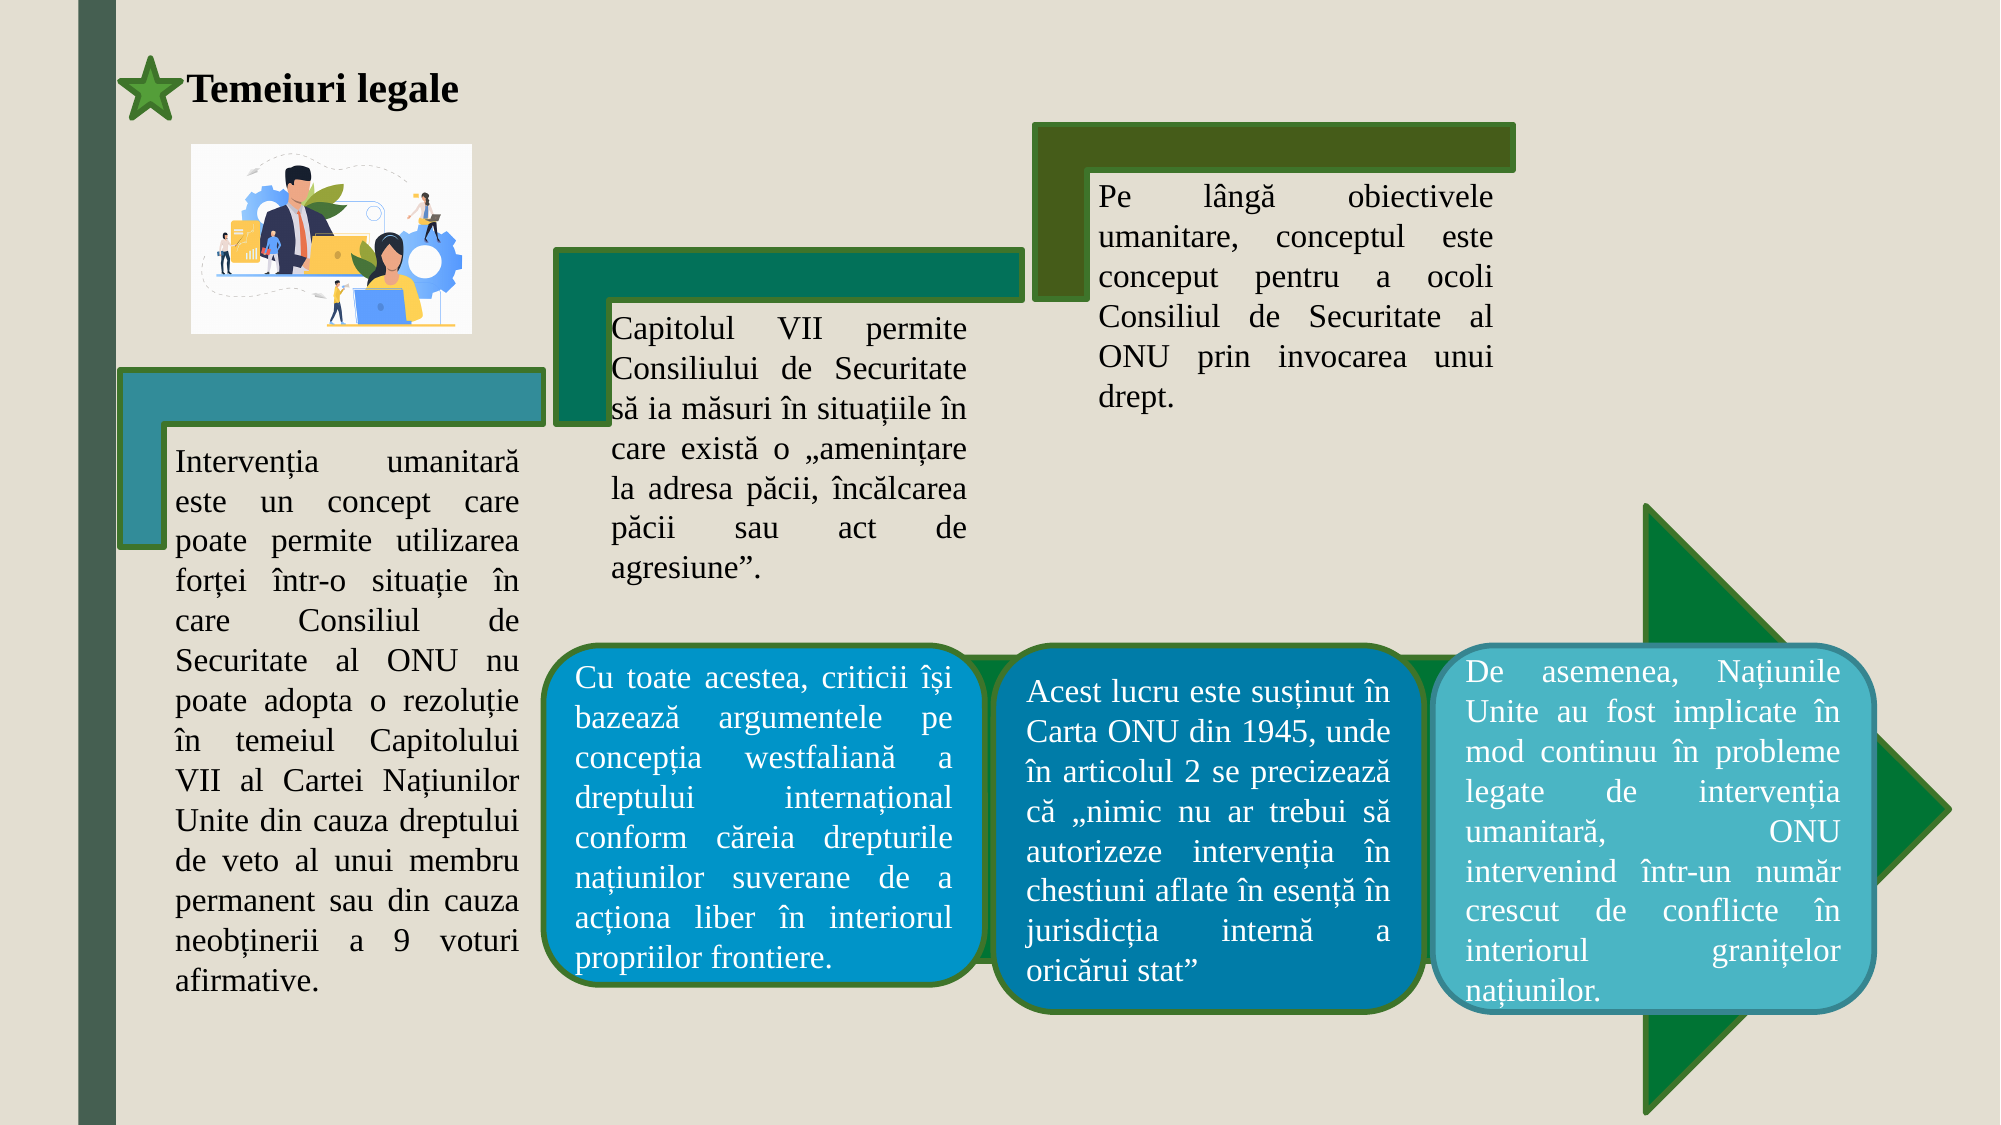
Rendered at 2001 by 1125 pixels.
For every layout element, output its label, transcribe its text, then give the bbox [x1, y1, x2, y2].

text_box [1642, 503, 1787, 642]
text_box [1401, 654, 1456, 964]
text_box [117, 55, 184, 121]
picture [191, 144, 472, 334]
text_box [965, 654, 1016, 964]
text_box Cu toate acestea, criticii își bazează argumentele pe concepția westfaliană a dreptului internațional conform căreia drepturile națiunilor suverane de a acționa liber în interiorul propriilor frontiere. [540, 642, 988, 988]
text_box [553, 247, 1025, 427]
text_box Intervenția umanitară este un concept care poate permite utilizarea forței într-o situație în care Consiliul de Securitate al ONU nu poate adopta o rezoluție în temeiul Capitolului VII al Cartei Națiunilor Unite din cauza dreptului de veto al unui membru permanent sau din cauza neobținerii a 9 voturi afirmative. [160, 431, 535, 1006]
text_box Pe lângă obiectivele umanitare, conceptul este conceput pentru a ocoli Consiliul de Securitate al ONU prin invocarea unui drept. [1083, 166, 1510, 421]
text_box Temeiuri legale [171, 53, 1172, 119]
text_box [1878, 733, 1953, 885]
text_box Acest lucru este susținut în Carta ONU din 1945, unde în articolul 2 se precizează că „nimic nu ar trebui să autorizeze intervenția în chestiuni aflate în esență în jurisdicția internă a oricărui stat” [990, 642, 1428, 1015]
text_box De asemenea, Națiunile Unite au fost implicate în mod continuu în probleme legate de intervenția umanitară, ONU intervenind într-un număr crescut de conflicte în interiorul granițelor națiunilor. [1429, 642, 1878, 1015]
text_box [1642, 1015, 1748, 1116]
text_box [1032, 122, 1516, 302]
text_box [117, 367, 546, 550]
text_box Capitolul VII permite Consiliului de Securitate să ia măsuri în situațiile în care există o „amenințare la adresa păcii, încălcarea păcii sau act de agresiune”. [596, 298, 983, 593]
